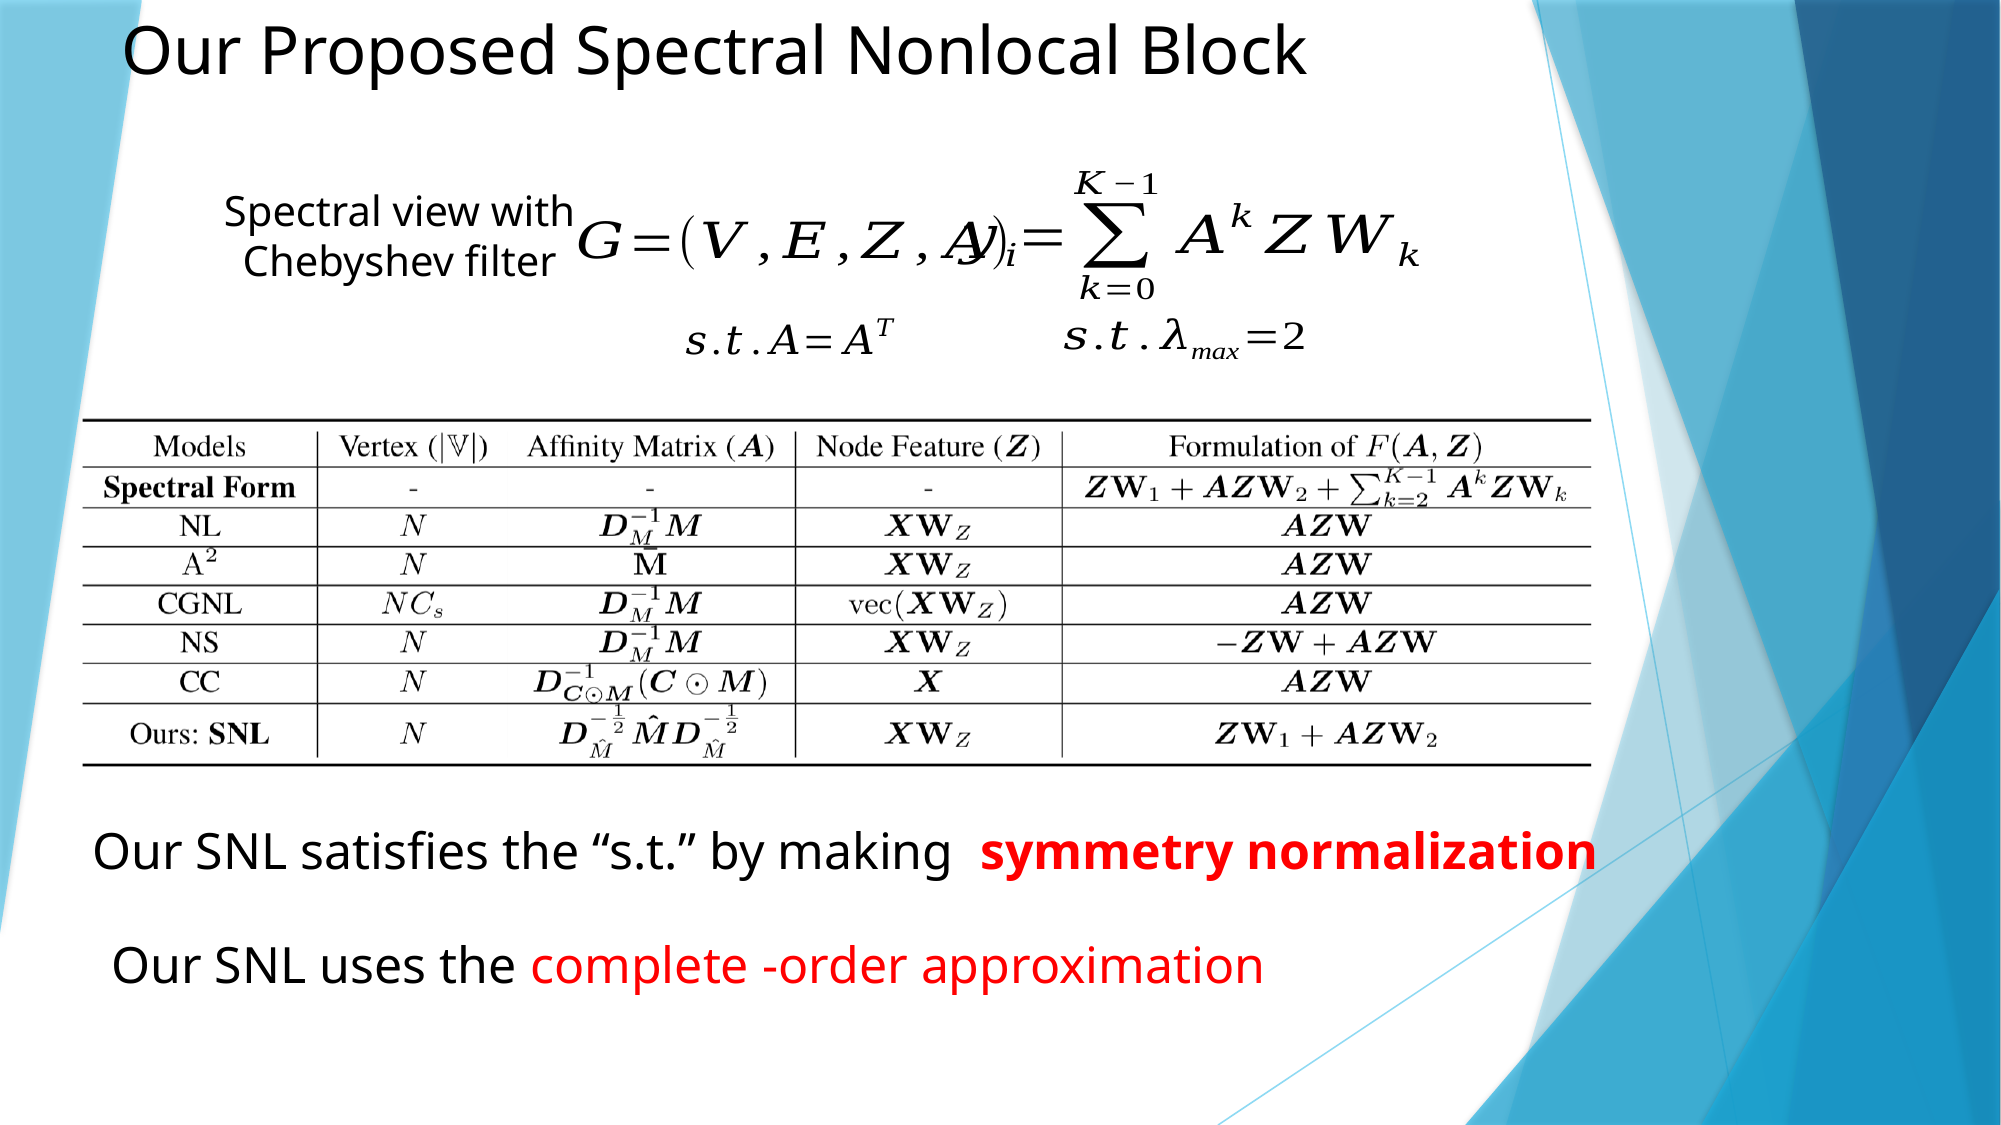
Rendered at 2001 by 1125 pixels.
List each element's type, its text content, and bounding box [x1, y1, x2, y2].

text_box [82, 418, 1593, 768]
text_box Spectral view with Chebyshev filter [209, 177, 591, 293]
text_box Our Proposed Spectral Nonlocal Block [0, 0, 1570, 95]
